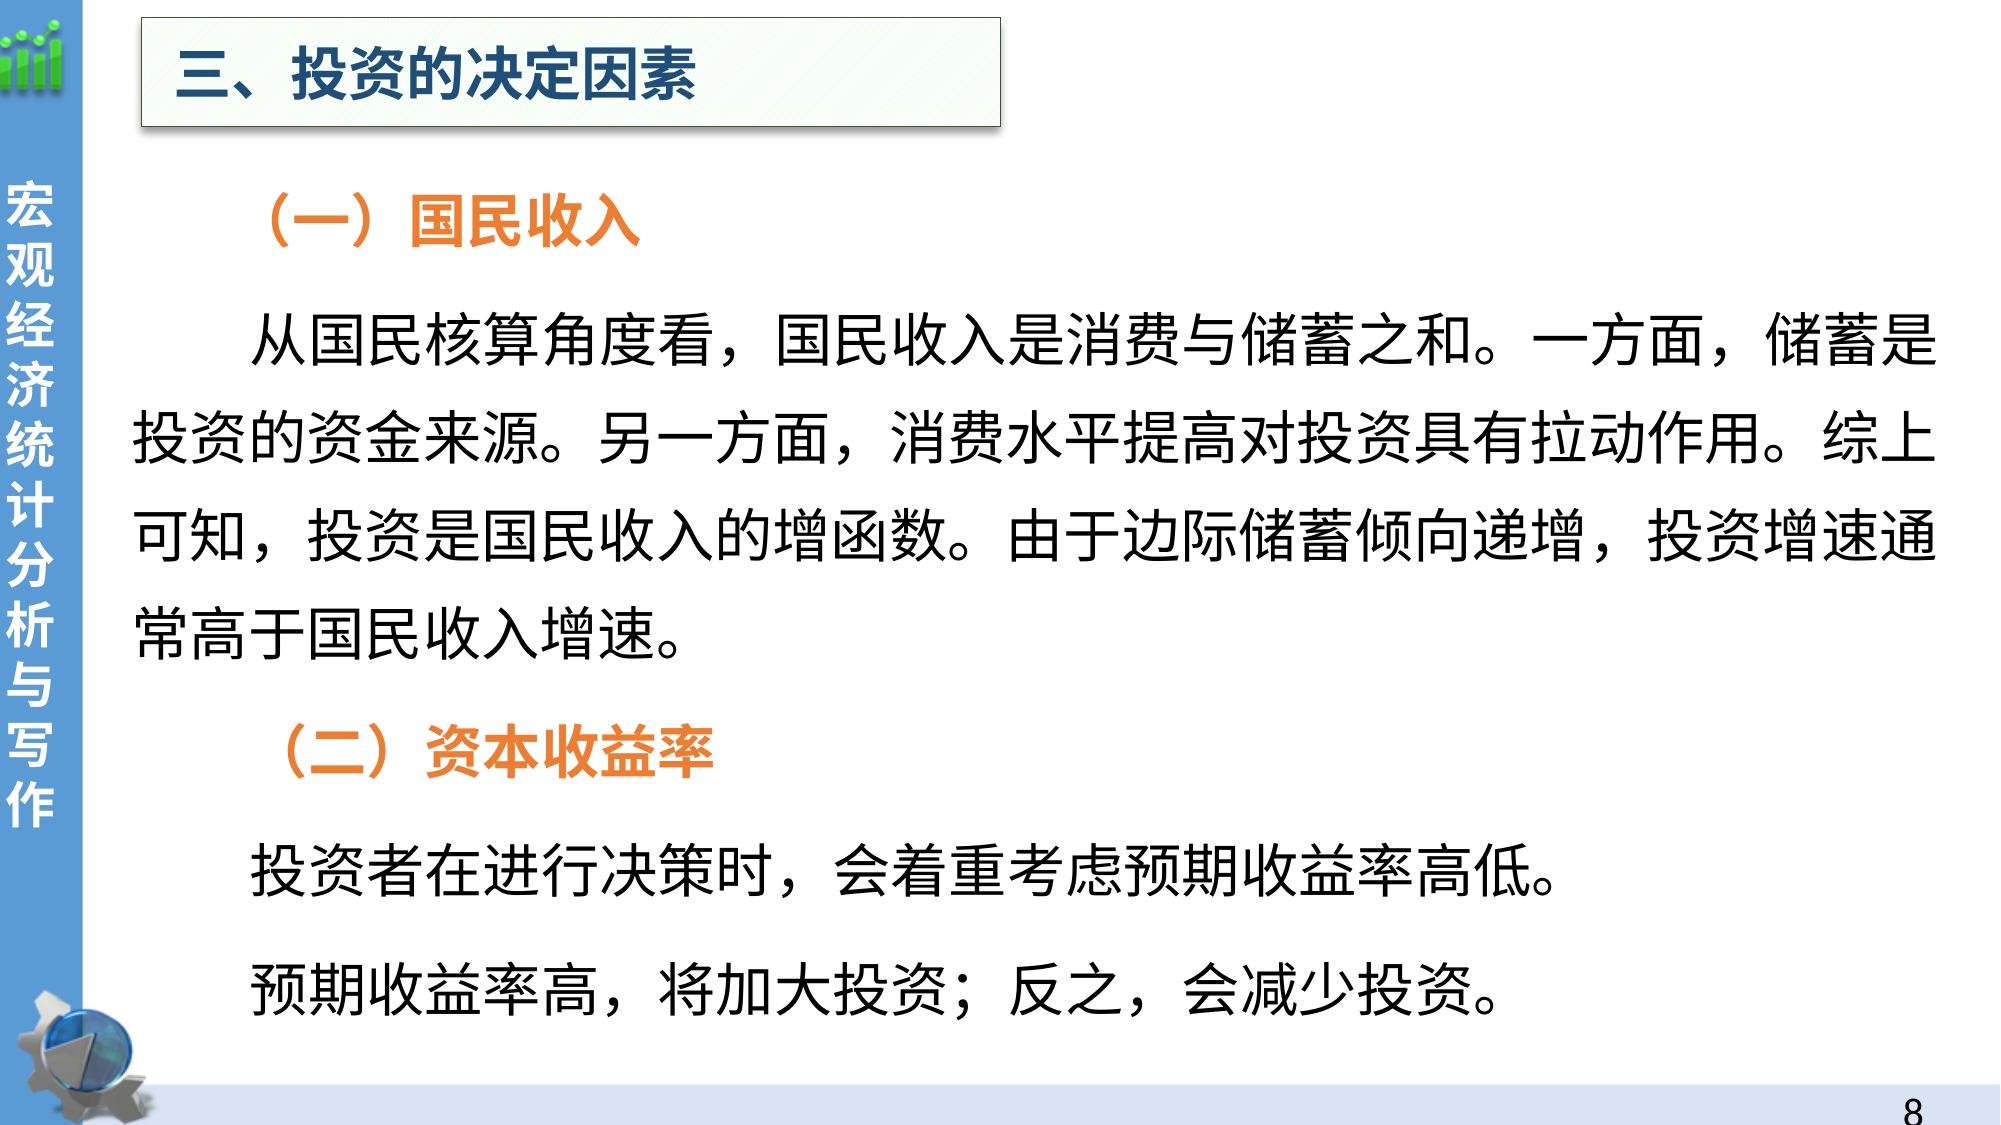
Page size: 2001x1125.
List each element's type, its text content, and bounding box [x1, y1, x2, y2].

slide_number 7 [1786, 1085, 1940, 1125]
text_box 三、投资的决定因素 [141, 17, 1000, 127]
list （一）国民收入 从国民核算角度看，国民收入是消费与储蓄之和。一方面，储蓄是投资的资金来源。另一方面，消费水平提高对投资具有拉动作用。综上可知，投资是国民收入的增函数。由于边际储蓄倾向递增，投资增速通常高于国民收入增速。 （二）资本收益率 投资者在进行决策时，会着重考虑预期收益率高低。 预期收益率高，将加大投资；反之，会减少投资。 [116, 148, 1967, 1027]
picture [0, 0, 2001, 1125]
